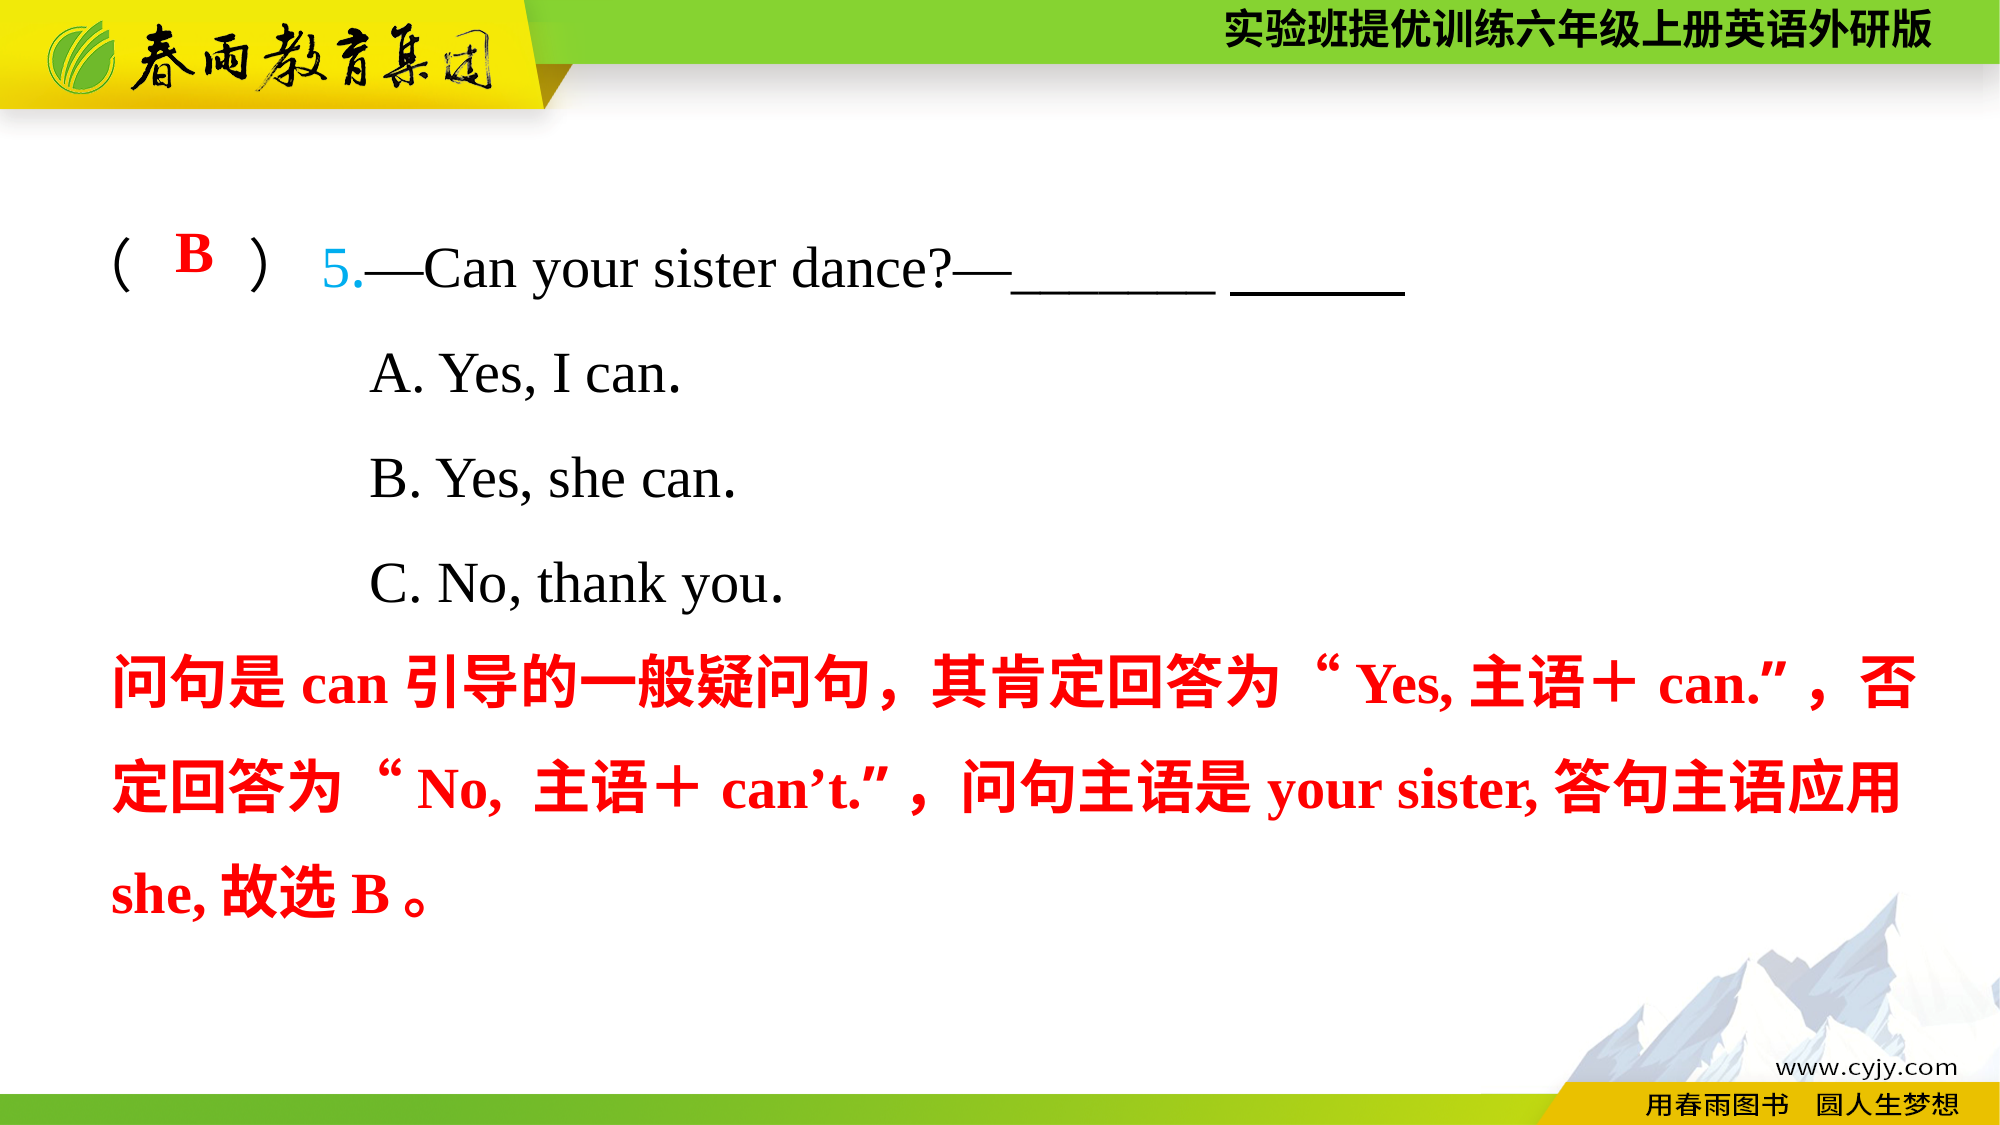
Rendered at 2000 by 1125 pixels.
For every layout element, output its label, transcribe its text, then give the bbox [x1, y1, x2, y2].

text_box B [161, 206, 230, 292]
list （ ）5.—Can your sister dance?—_______ A. Yes, I can. B. Yes, she can. C. No, thank you. [59, 187, 1944, 613]
text_box 问句是can引导的一般疑问句，其肯定回答为“Yes,主语＋can.”，否定回答为“No, 主语＋can’t.”，问句主语是your sister,答句主语应用she,故选B。 [96, 603, 1933, 934]
picture [0, 0, 2000, 1125]
